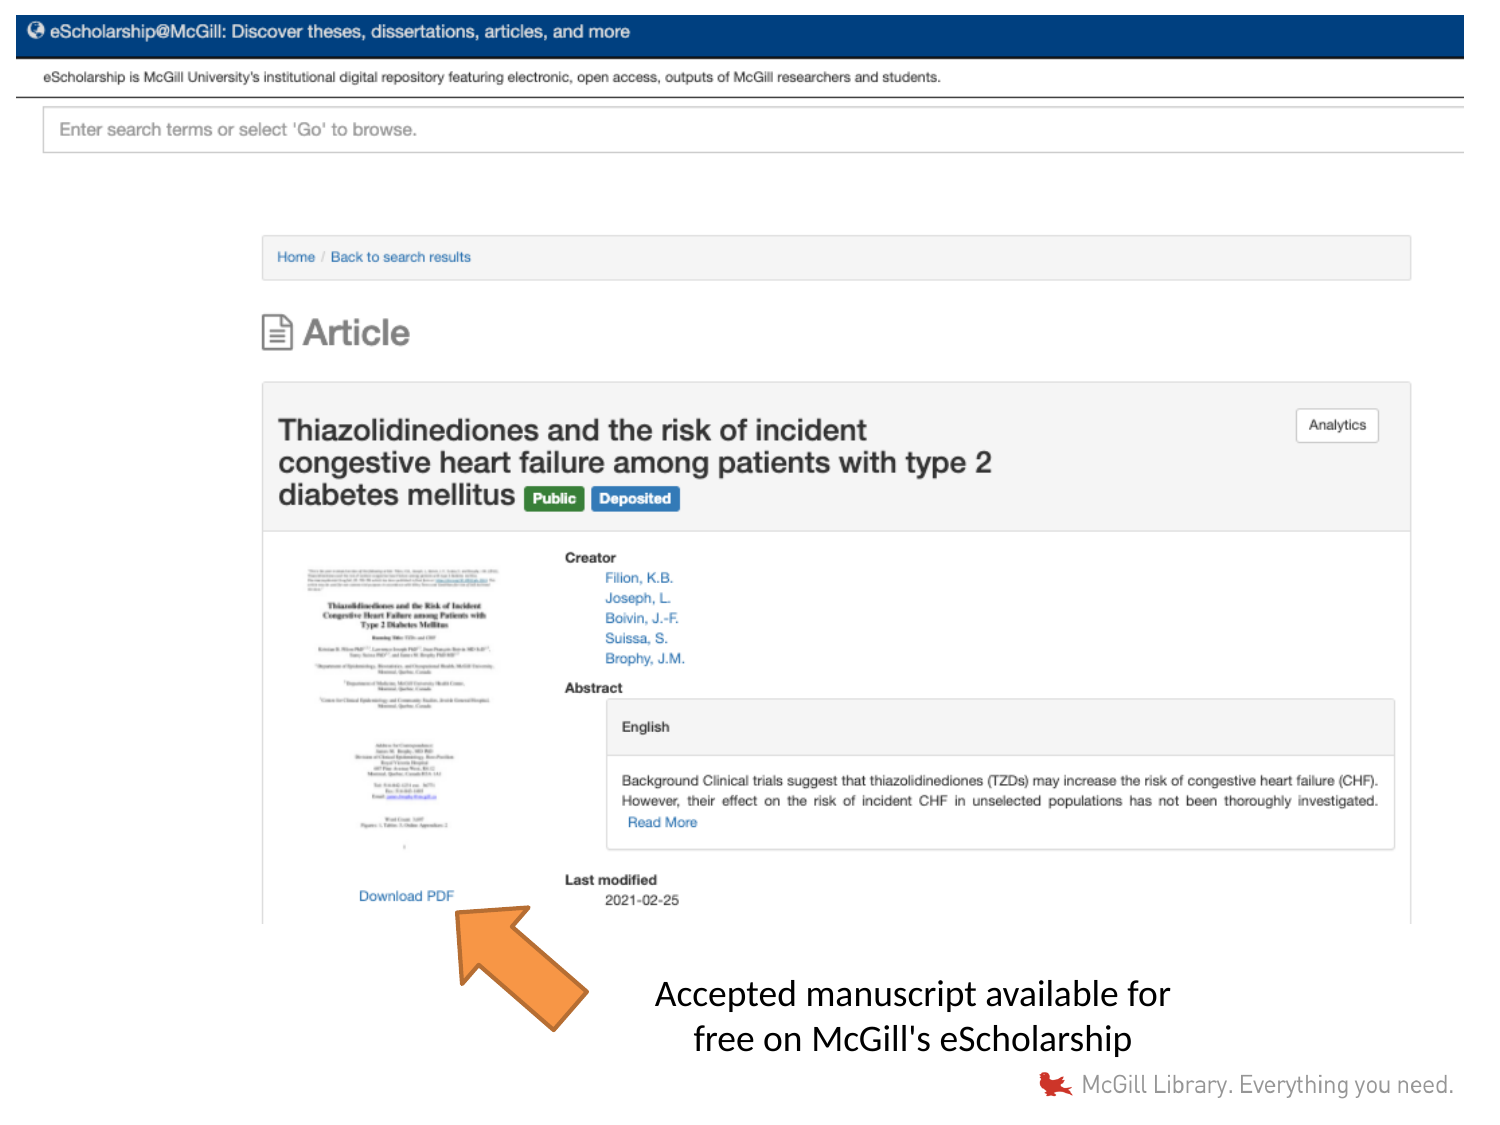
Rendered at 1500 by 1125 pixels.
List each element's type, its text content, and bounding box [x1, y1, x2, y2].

text_box Accepted manuscript available for free on McGill's eScholarship [614, 961, 1212, 1067]
text_box [456, 931, 589, 1033]
picture [1037, 1070, 1075, 1098]
picture [1076, 1070, 1458, 1102]
picture [15, 15, 1465, 924]
